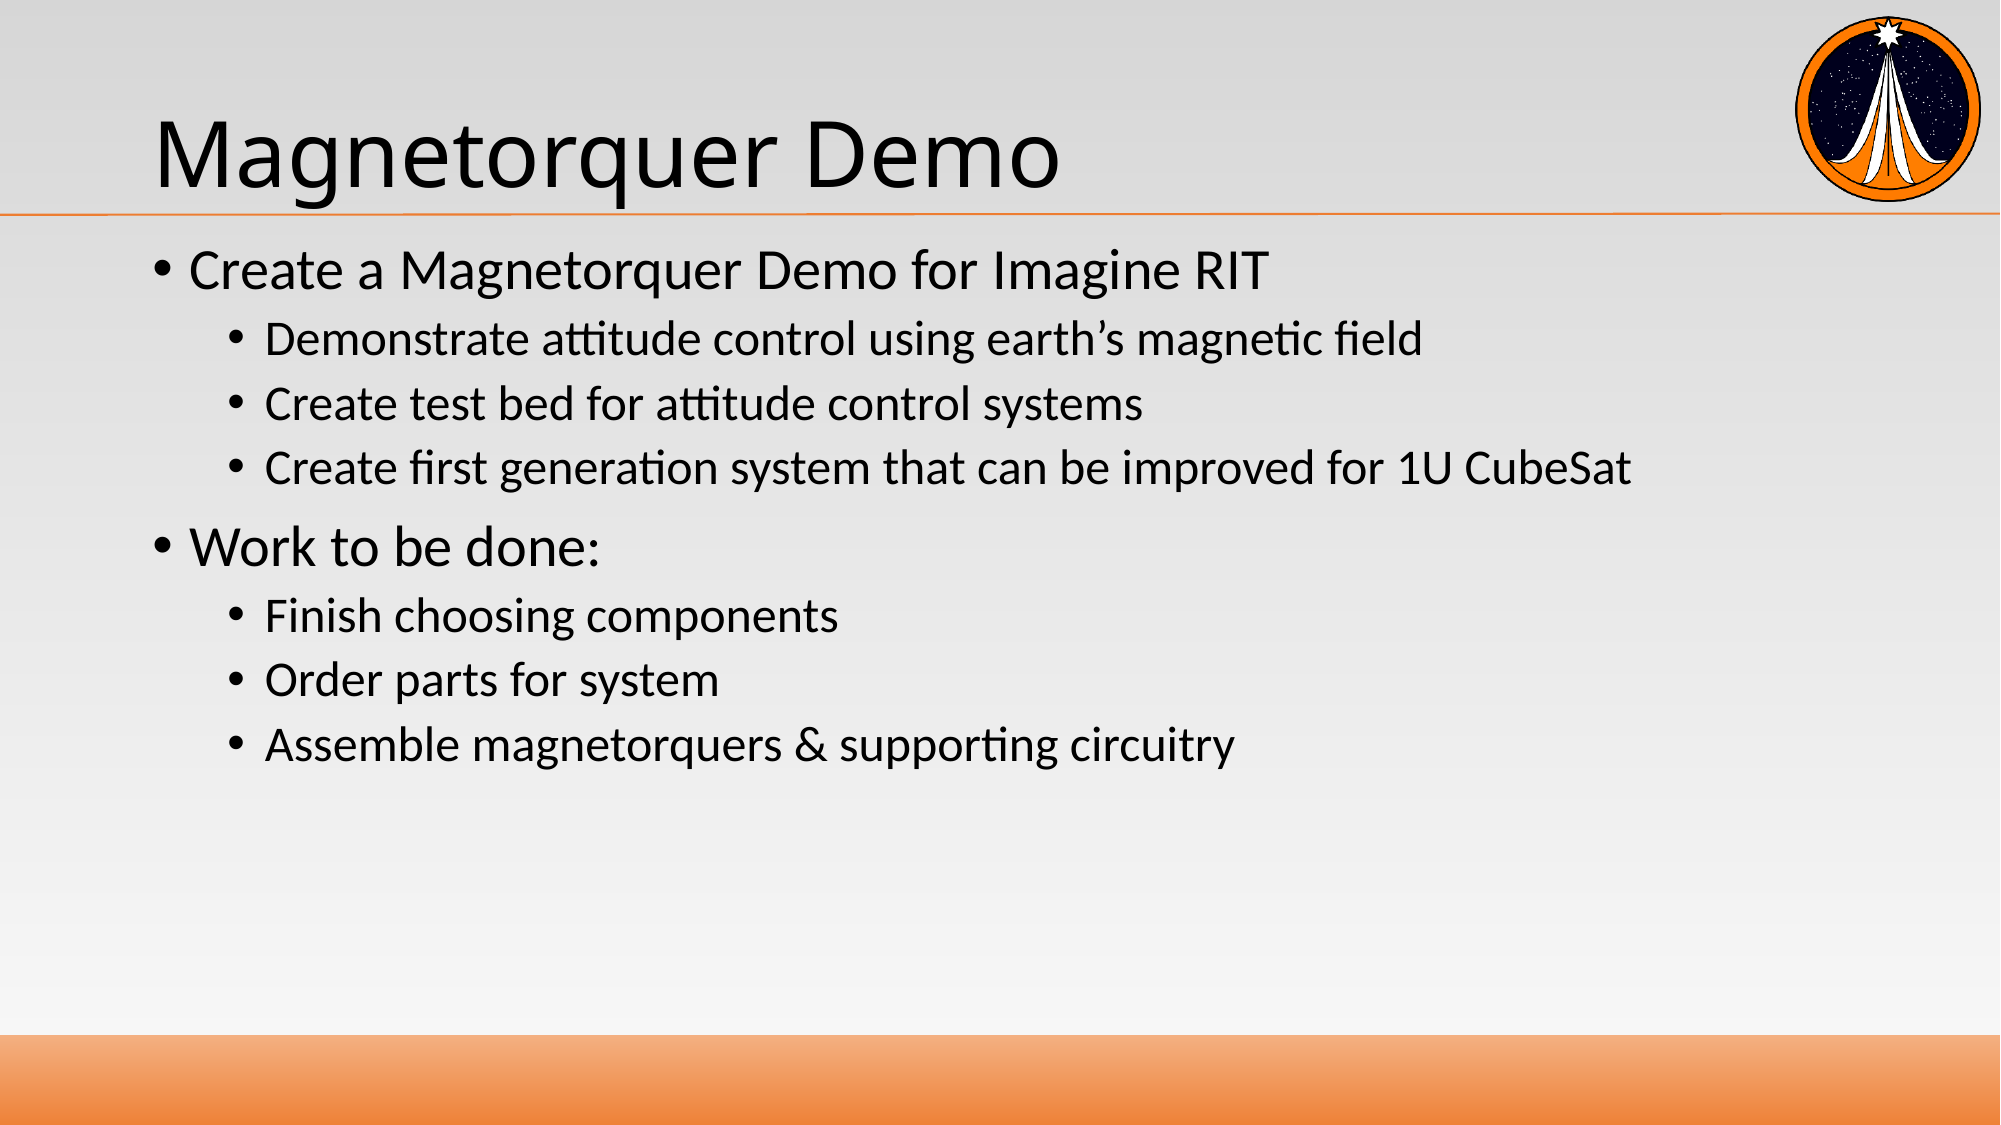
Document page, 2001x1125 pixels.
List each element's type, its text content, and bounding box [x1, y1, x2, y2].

title Magnetorquer Demo [137, 49, 1863, 231]
list Create a Magnetorquer Demo for Imagine RIT Demonstrate attitude control using earth’s magnetic field Create test bed for attitude control systems Create first generation system that can be improved for 1U CubeSat Work to be done: Finish choosing components Order parts for system Assemble magnetorquers & supporting circuitry [137, 231, 1863, 1027]
picture [1795, 16, 1981, 202]
